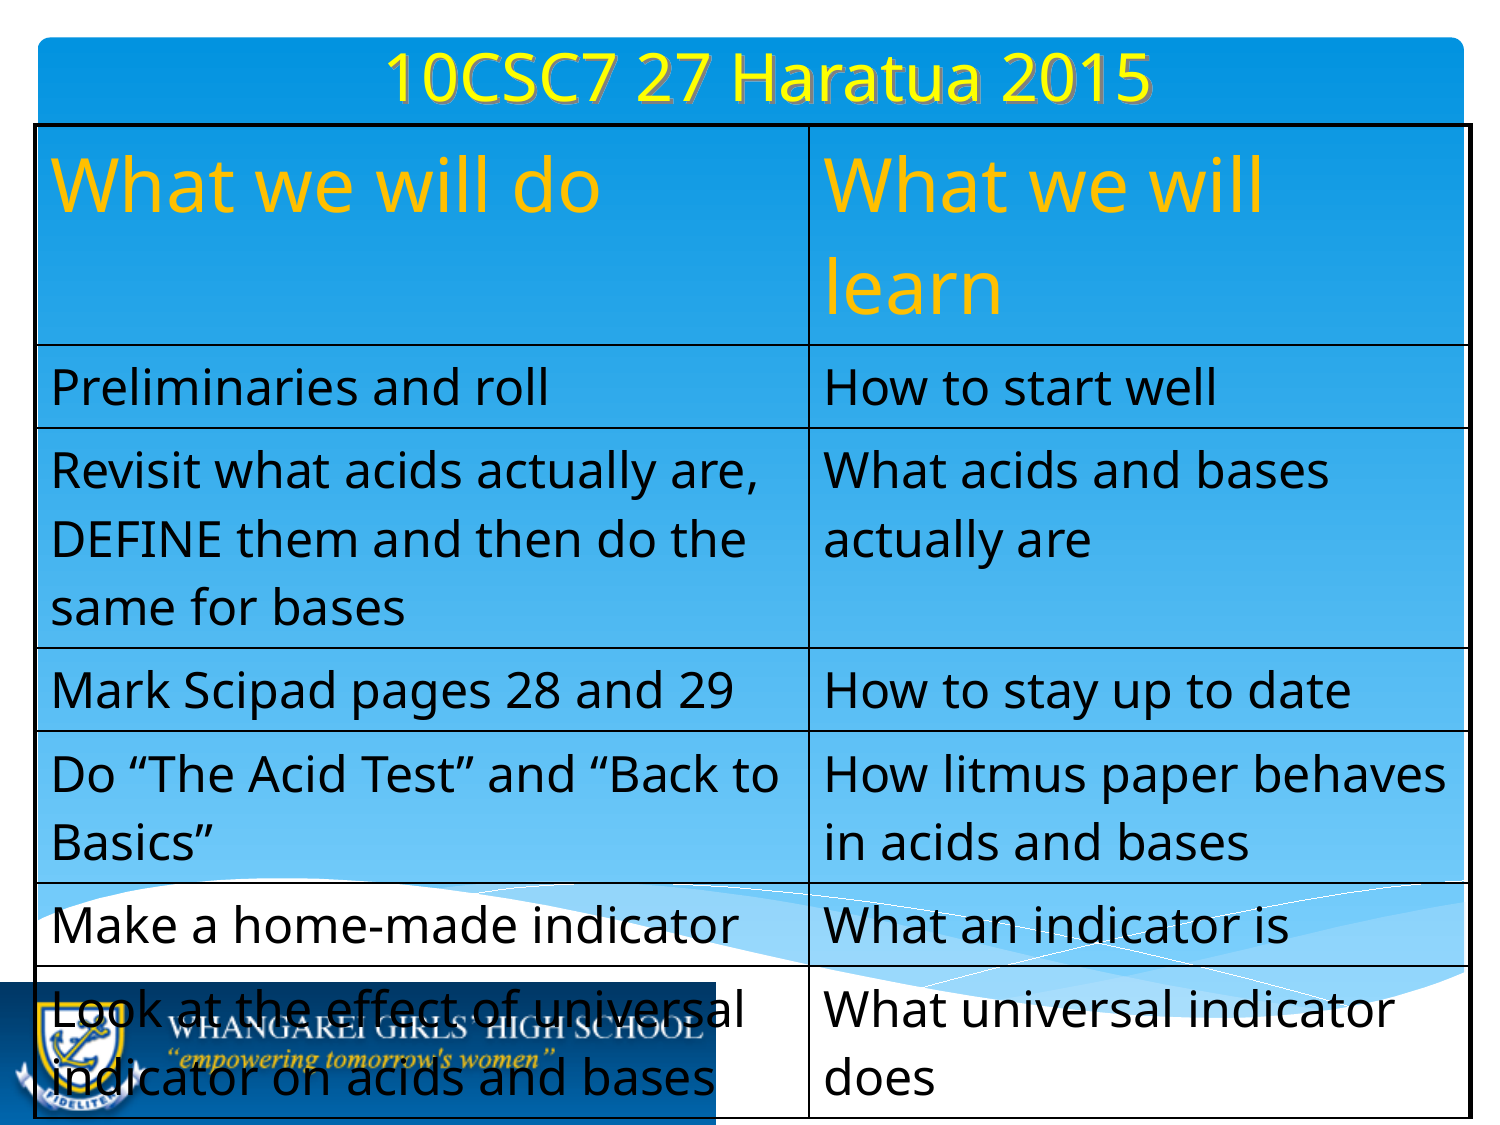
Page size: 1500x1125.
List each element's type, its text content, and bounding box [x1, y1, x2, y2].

text_box 10CSC7 27 Haratua 2015 [162, 24, 1375, 123]
table_cell What an indicator is [810, 884, 1468, 965]
table_cell How litmus paper behaves in acids and bases [810, 732, 1468, 882]
table_cell What universal indicator does [810, 967, 1468, 1117]
table_cell What acids and bases actually are [810, 429, 1468, 647]
table_cell How to start well [810, 346, 1468, 427]
table_cell Preliminaries and roll [37, 346, 808, 427]
table_header What we will learn [810, 127, 1468, 344]
table_cell How to stay up to date [810, 649, 1468, 730]
table_cell Look at the effect of universal indicator on acids and bases [37, 967, 808, 1117]
table_cell Do “The Acid Test” and “Back to Basics” [37, 732, 808, 882]
table_cell Revisit what acids actually are, DEFINE them and then do the same for bases [37, 429, 808, 647]
table_header What we will do [37, 127, 808, 344]
picture [0, 982, 716, 1125]
table_cell Make a home-made indicator [37, 884, 808, 965]
table_cell Mark Scipad pages 28 and 29 [37, 649, 808, 730]
